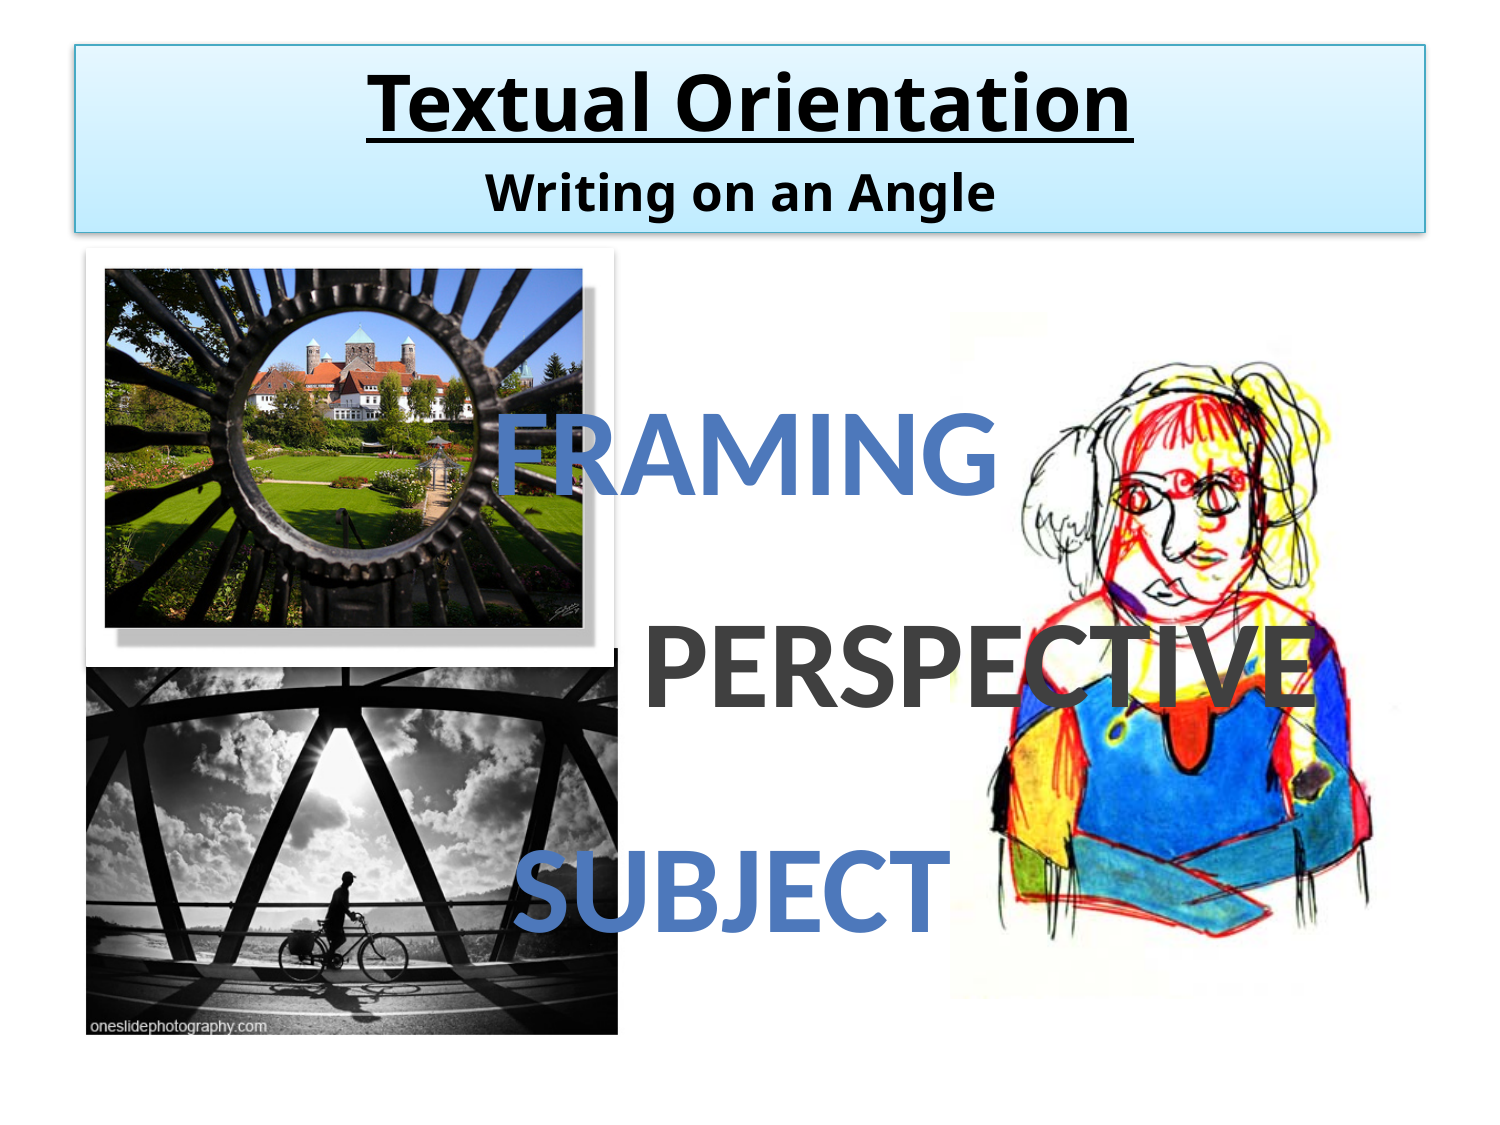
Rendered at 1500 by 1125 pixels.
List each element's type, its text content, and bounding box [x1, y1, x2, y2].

text_box Framing [616, 362, 944, 528]
title Textual Orientation Writing on an Angle [74, 44, 1426, 233]
text_box Subject [632, 799, 944, 965]
picture [74, 249, 629, 1046]
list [949, 312, 1413, 999]
text_box Perspective [616, 574, 944, 740]
